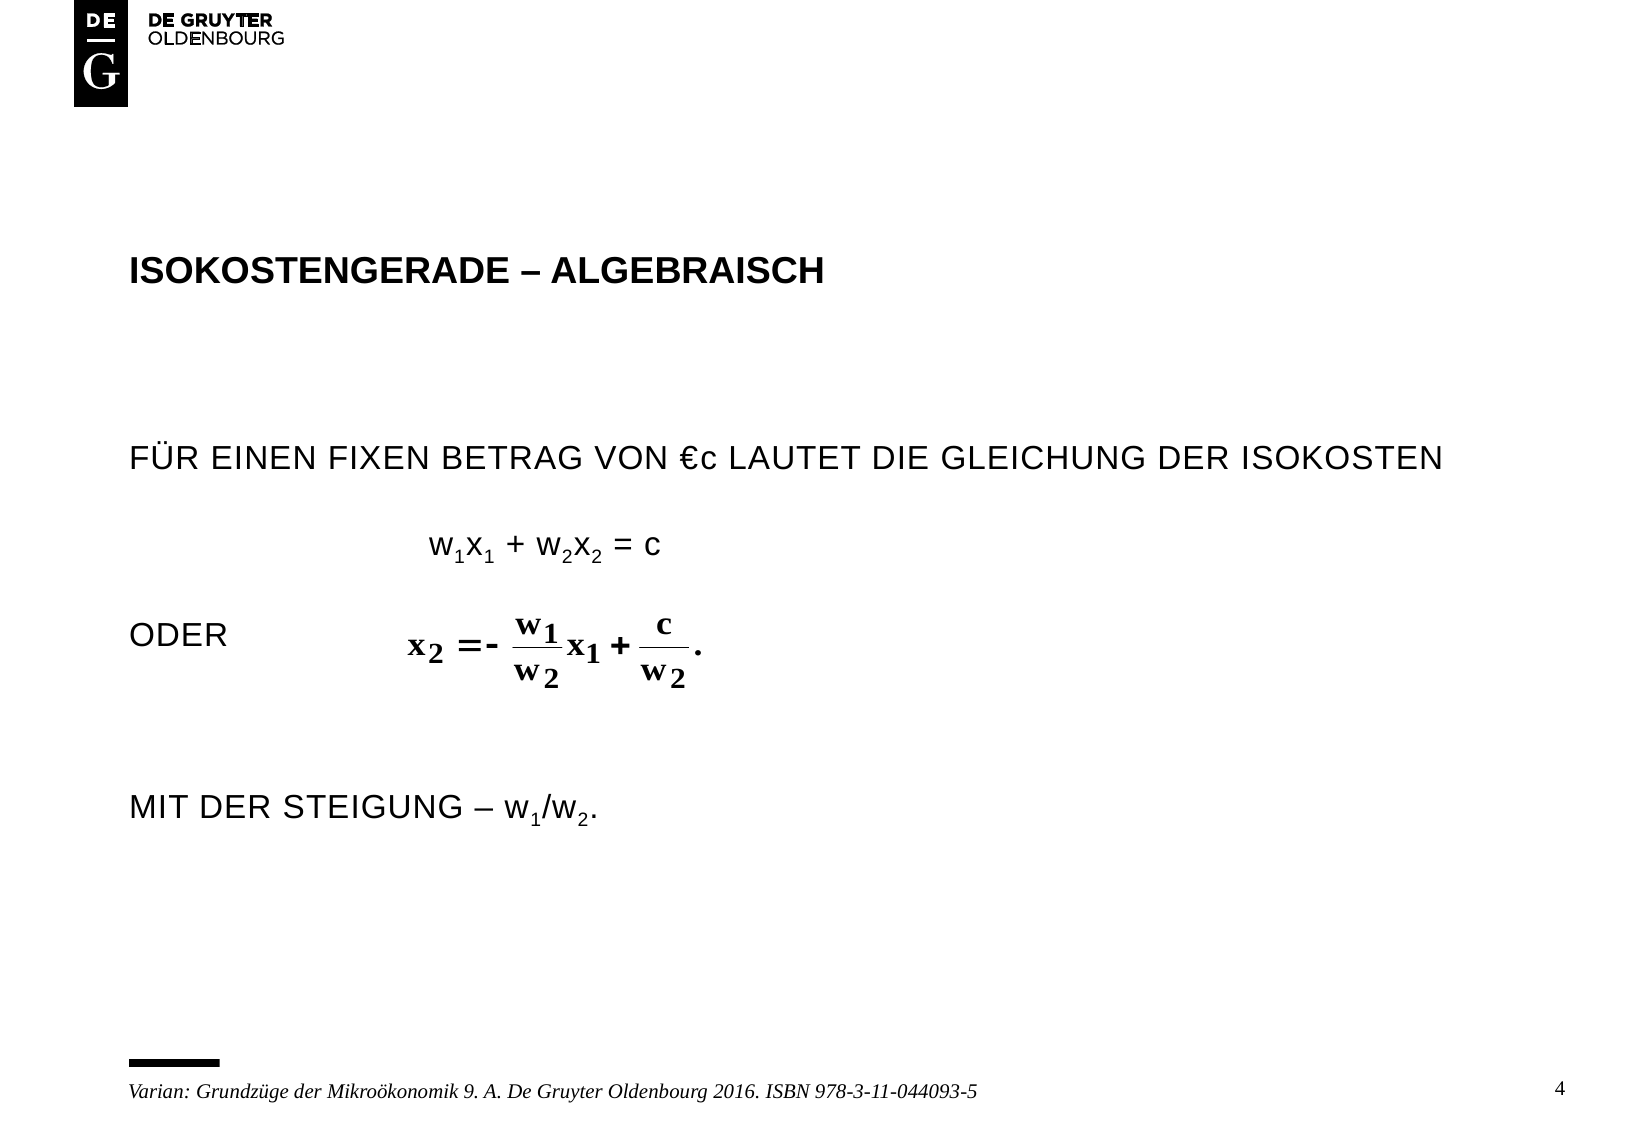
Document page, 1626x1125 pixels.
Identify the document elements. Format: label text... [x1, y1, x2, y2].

title ISOKOSTENGERADE – ALGEBRAISCH [129, 245, 1556, 328]
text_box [406, 606, 703, 692]
slide_number 4 [1554, 1074, 1614, 1104]
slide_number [128, 1077, 1539, 1108]
list FÜR EINEN FIXEN BETRAG VON €c LAUTET DIE GLEICHUNG DER ISOKOSTEN w1x1 + w2x2 = c ODER MIT DER STEIGUNG – w1/w2. [129, 355, 1556, 1018]
